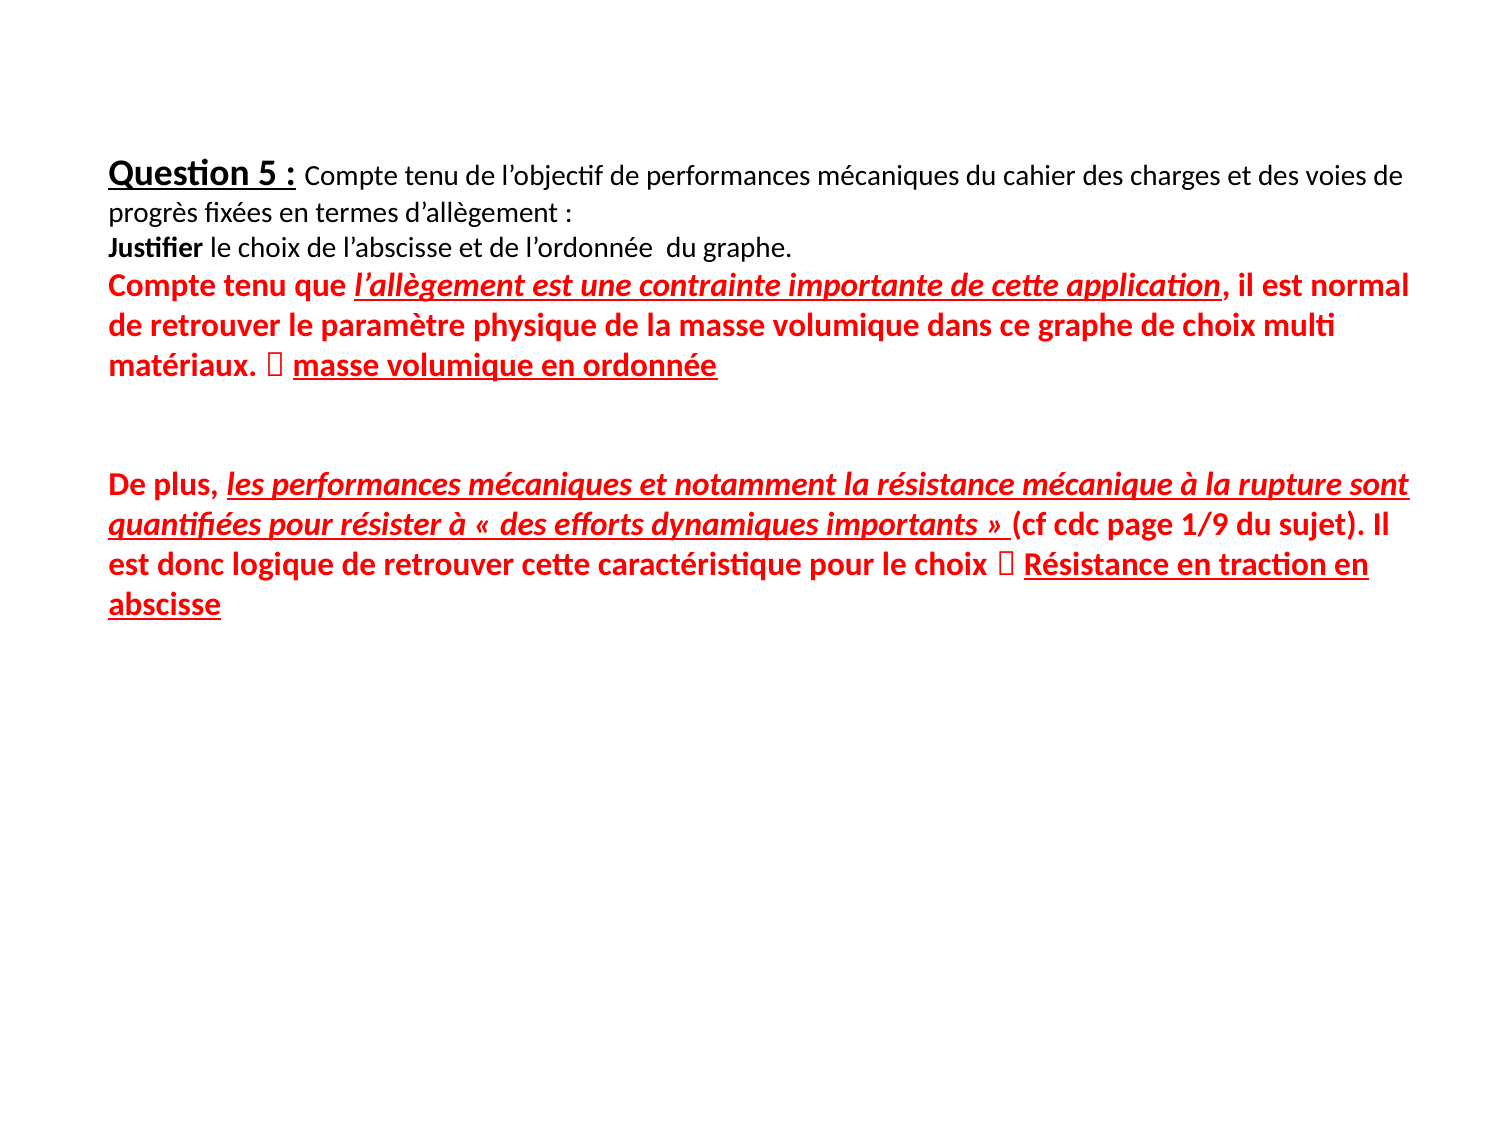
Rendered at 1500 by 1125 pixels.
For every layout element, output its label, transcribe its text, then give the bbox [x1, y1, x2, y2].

text_box Question 5 : Compte tenu de l’objectif de performances mécaniques du cahier des charges et des voies de progrès fixées en termes d’allègement : Justifier le choix de l’abscisse et de l’ordonnée du graphe. Compte tenu que l’allègement est une contrainte importante de cette application, il est normal de retrouver le paramètre physique de la masse volumique dans ce graphe de choix multi matériaux.  masse volumique en ordonnée De plus, les performances mécaniques et notamment la résistance mécanique à la rupture sont quantifiées pour résister à « des efforts dynamiques importants » (cf cdc page 1/9 du sujet). Il est donc logique de retrouver cette caractéristique pour le choix  Résistance en traction en abscisse [93, 140, 1442, 670]
